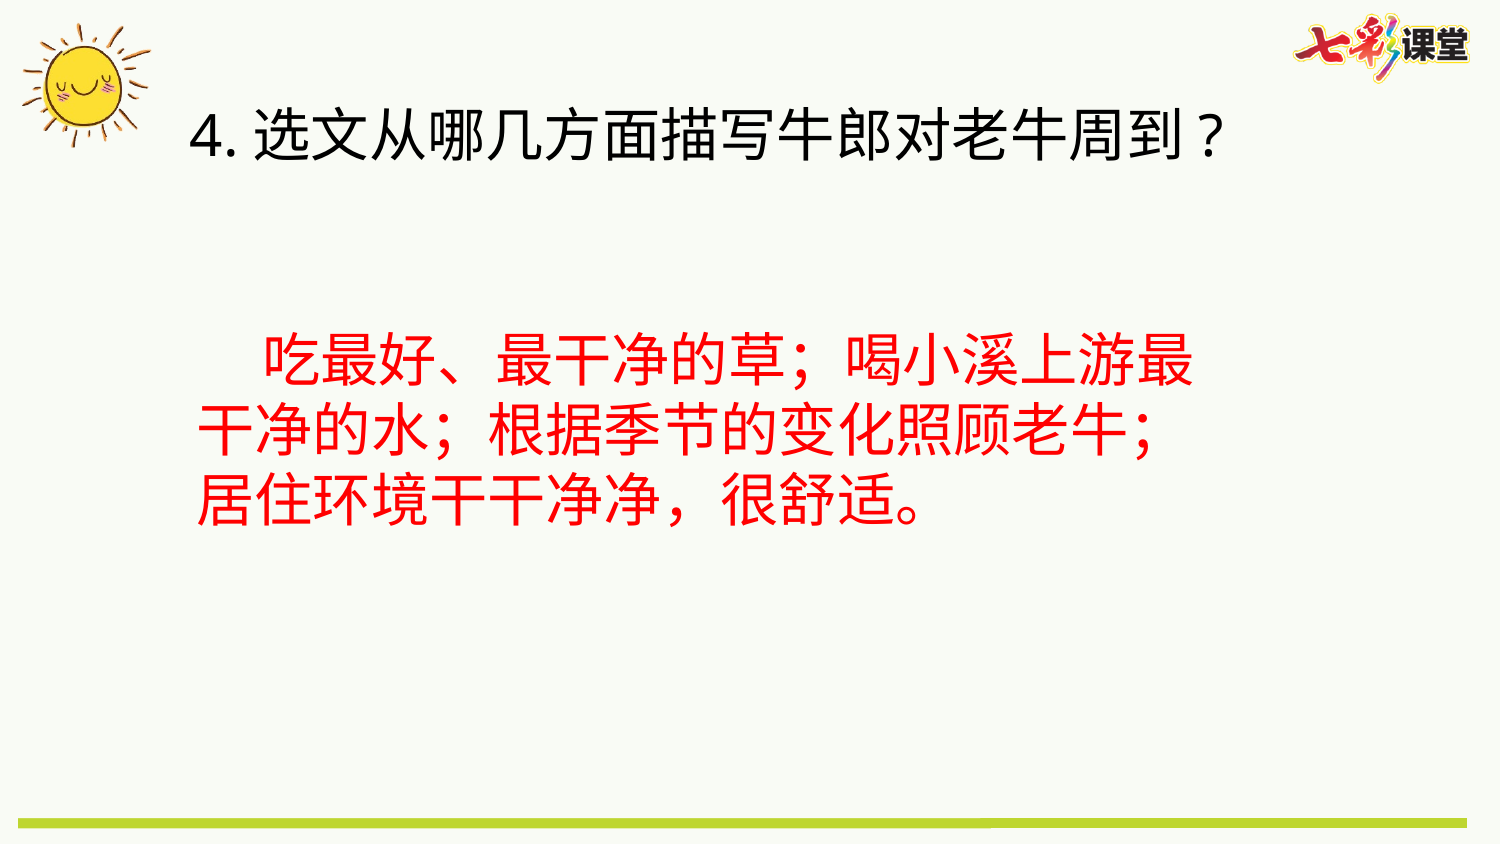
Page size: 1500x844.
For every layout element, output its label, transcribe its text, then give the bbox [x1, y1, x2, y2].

picture [0, 0, 173, 172]
picture [1291, 9, 1472, 87]
text_box 吃最好、最干净的草；喝小溪上游最干净的水；根据季节的变化照顾老牛；居住环境干干净净，很舒适。 [181, 315, 1228, 541]
text_box 4.选文从哪几方面描写牛郎对老牛周到? [175, 91, 1239, 176]
picture [18, 771, 1467, 844]
